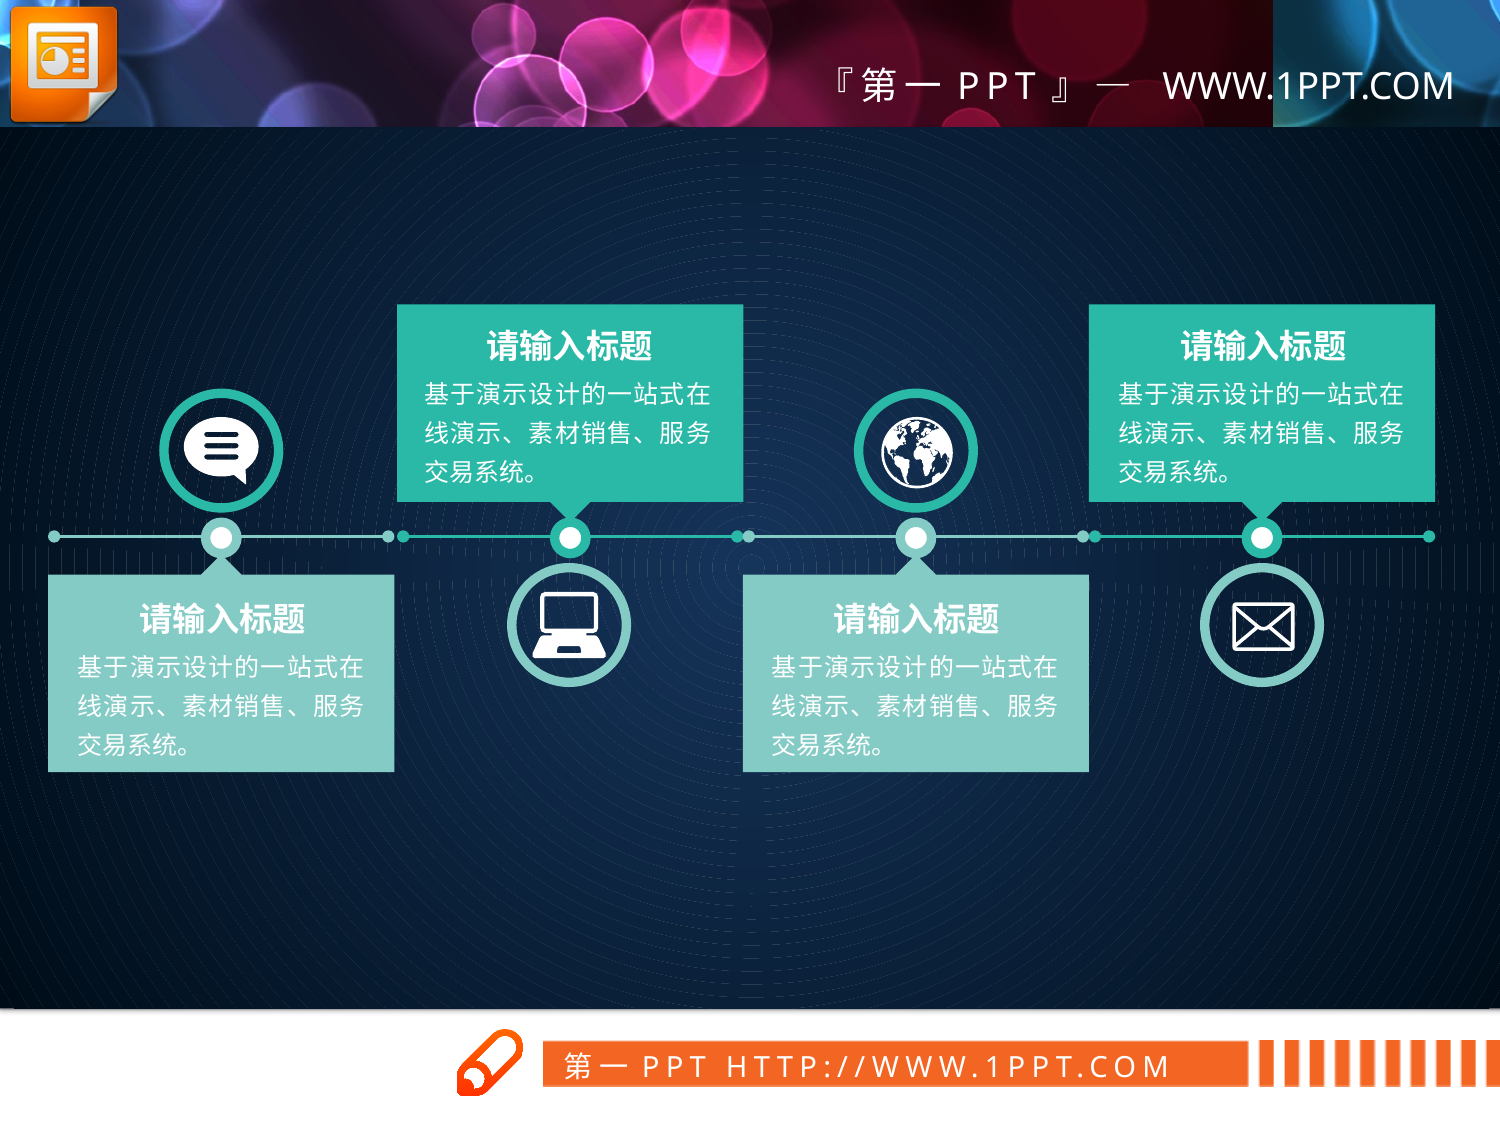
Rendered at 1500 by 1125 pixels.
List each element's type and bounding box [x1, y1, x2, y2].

picture [0, 0, 1500, 127]
picture [543, 1040, 1500, 1087]
text_box [47, 304, 1436, 773]
